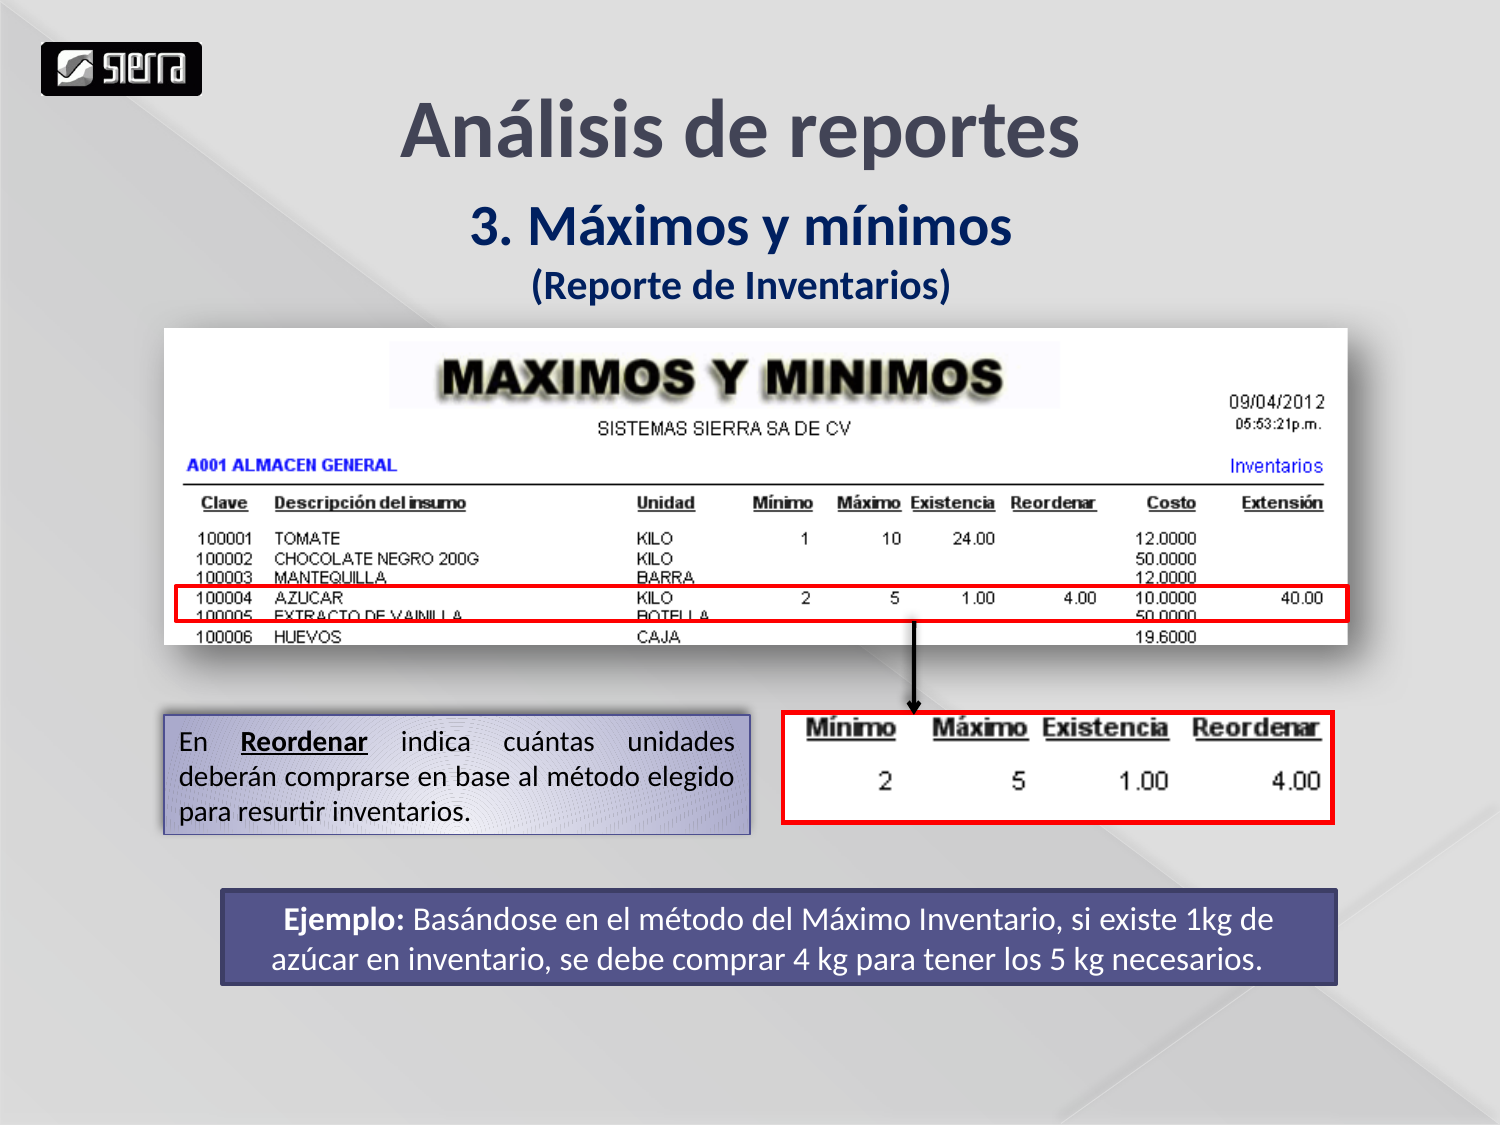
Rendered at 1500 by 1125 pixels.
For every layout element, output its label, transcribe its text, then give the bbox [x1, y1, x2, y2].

text_box En Reordenar indica cuántas unidades deberán comprarse en base al método elegido para resurtir inventarios. [163, 714, 751, 835]
picture [163, 327, 1348, 645]
picture [784, 714, 1331, 821]
text_box Análisis de reportes [385, 66, 1097, 179]
text_box 3. Máximos y mínimos (Reporte de Inventarios) [370, 179, 1113, 311]
text_box Ejemplo: Basándose en el método del Máximo Inventario, si existe 1kg de azúcar en inventario, se debe comprar 4 kg para tener los 5 kg necesarios. [220, 888, 1338, 986]
picture [41, 42, 202, 97]
